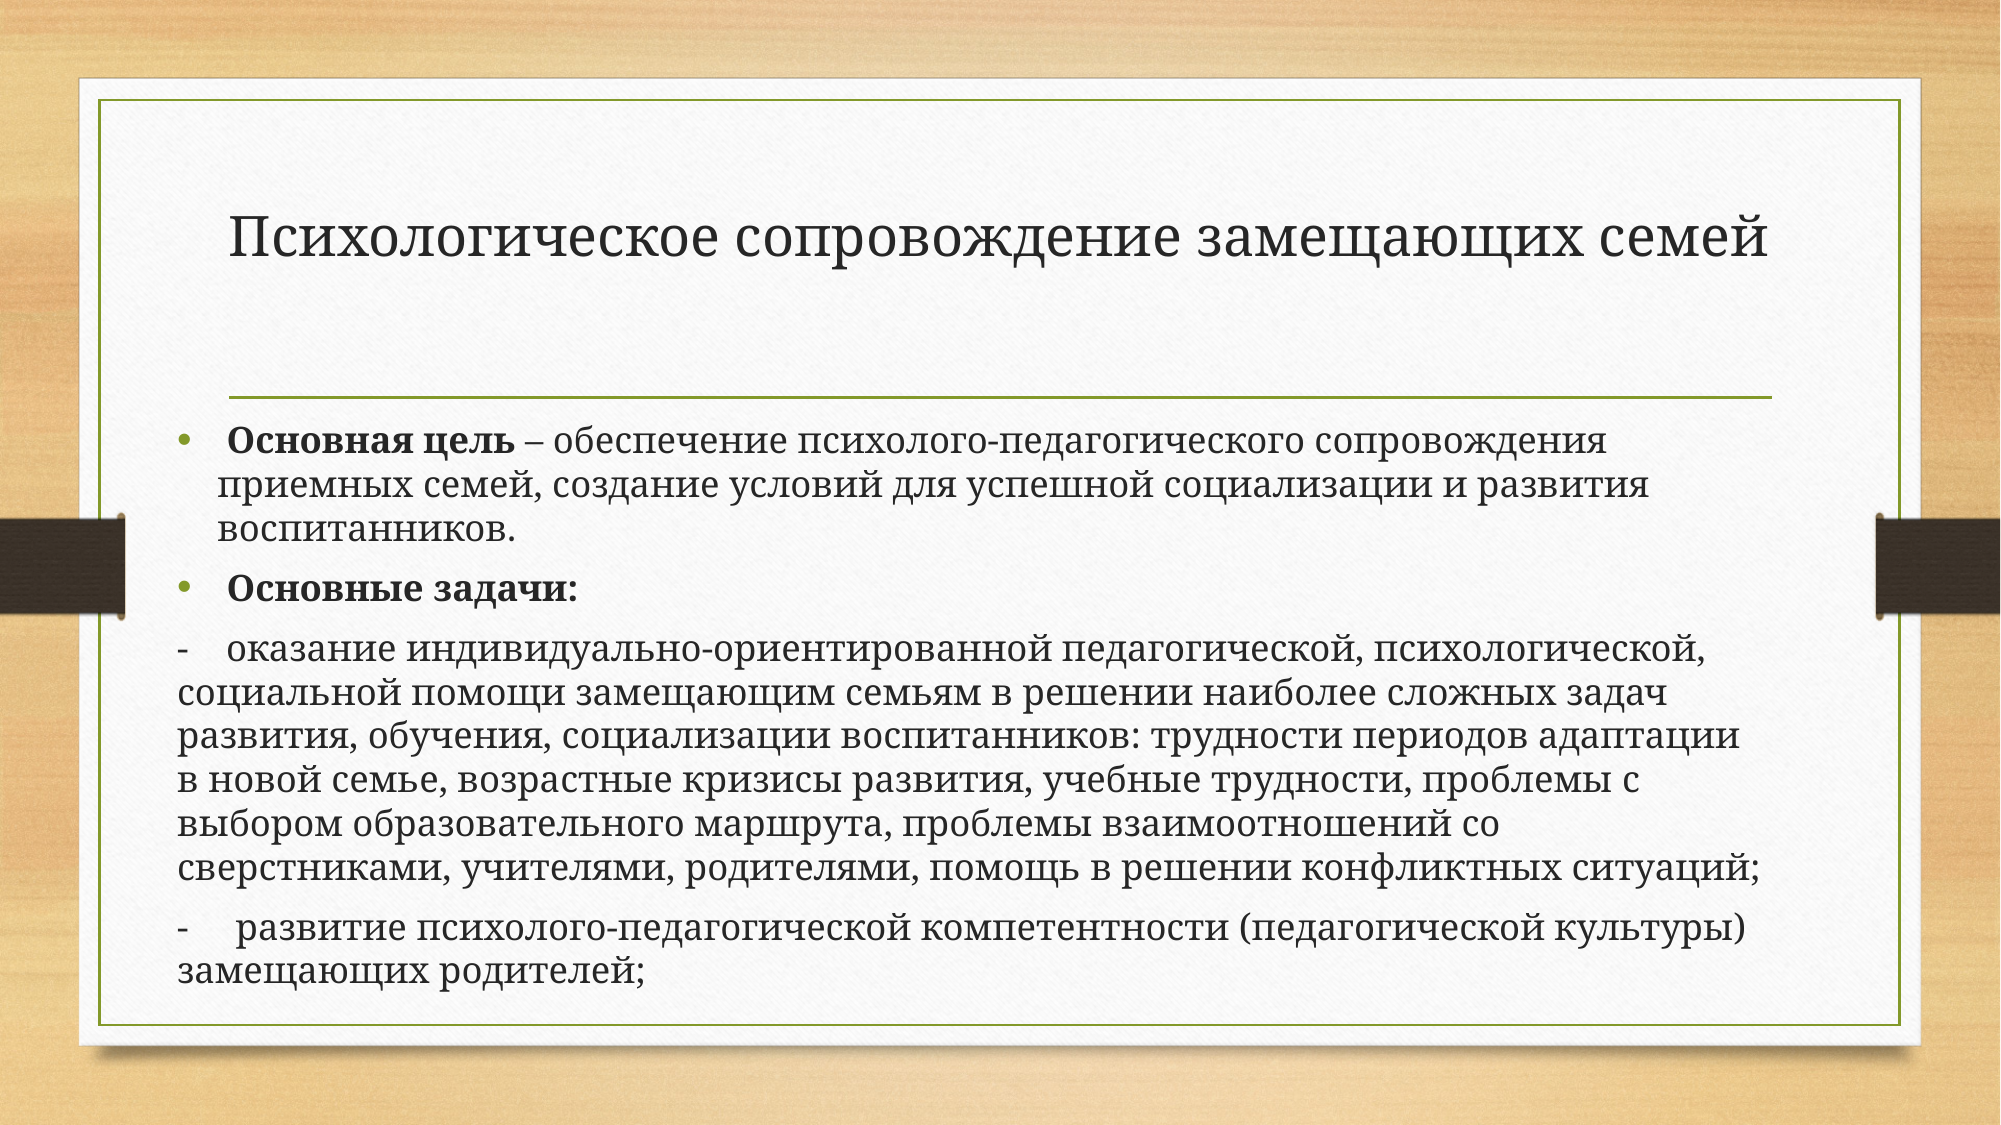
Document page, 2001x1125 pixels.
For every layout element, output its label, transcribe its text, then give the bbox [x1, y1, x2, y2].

picture [0, 0, 2001, 1125]
list Основная цель – обеспечение психолого-педагогического сопровождения приемных семей, создание условий для успешной социализации и развития воспитанников. Основные задачи: - оказание индивидуально-ориентированной педагогической, психологической, социальной помощи замещающим семьям в решении наиболее сложных задач развития, обучения, социализации воспитанников: трудности периодов адаптации в новой семье, возрастные кризисы развития, учебные трудности, проблемы с выбором образовательного маршрута, проблемы взаимоотношений со сверстниками, учителями, родителями, помощь в решении конфликтных ситуаций; - развитие психолого-педагогической компетентности (педагогической культуры) замещающих родителей; [161, 349, 1788, 1038]
title Психологическое сопровождение замещающих семей [212, 161, 1788, 349]
